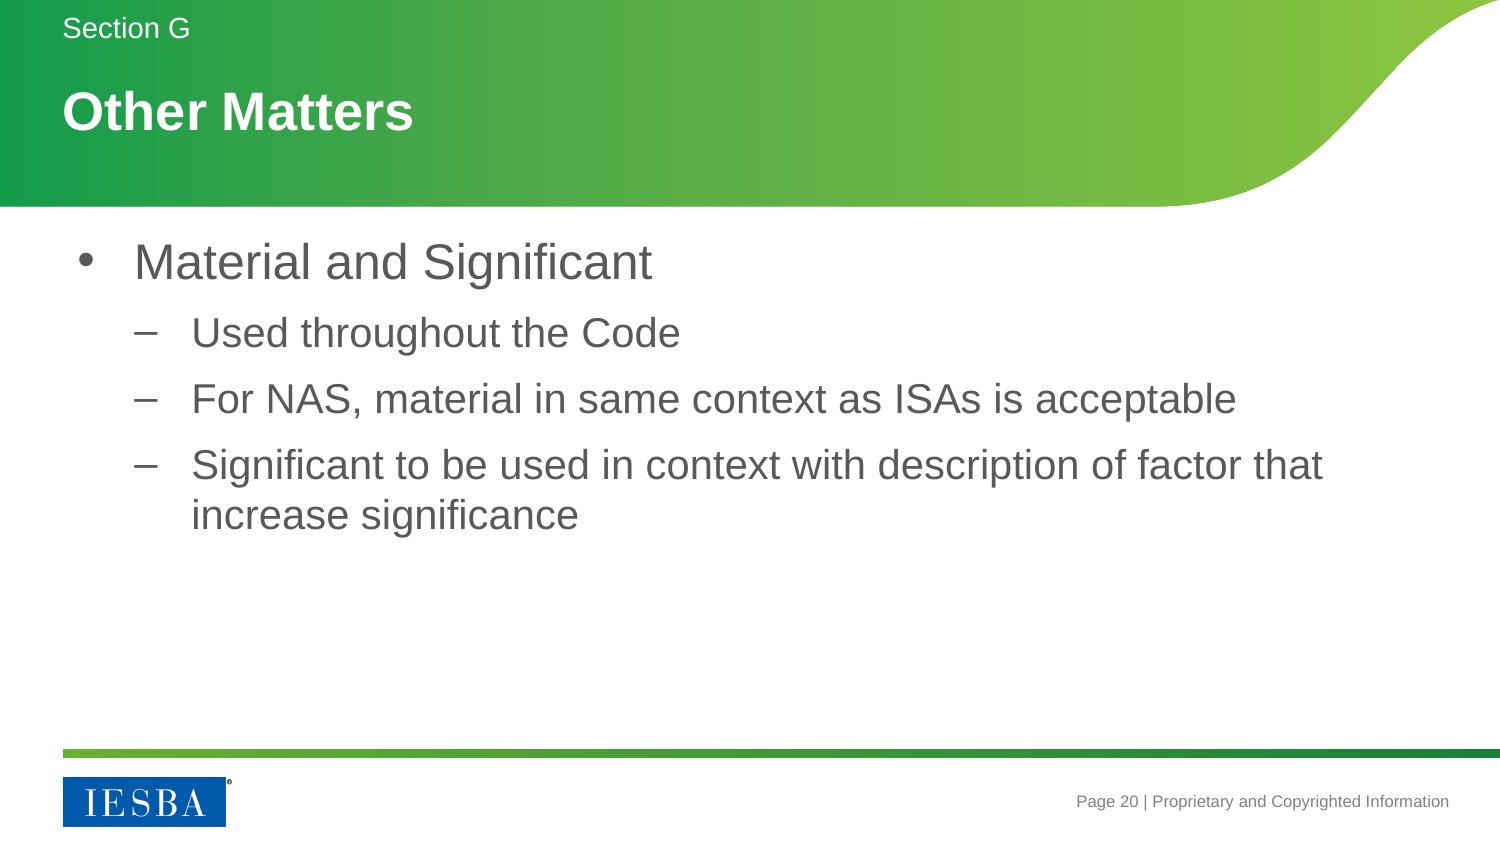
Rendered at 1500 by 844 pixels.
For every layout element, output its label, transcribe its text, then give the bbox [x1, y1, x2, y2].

picture [63, 777, 232, 827]
title Other Matters [62, 75, 1300, 142]
list Material and Significant Used throughout the Code For NAS, material in same context as ISAs is acceptable Significant to be used in context with description of factor that increase significance [62, 221, 1388, 725]
subtitle Section G [62, 9, 500, 38]
picture [0, 0, 1500, 207]
